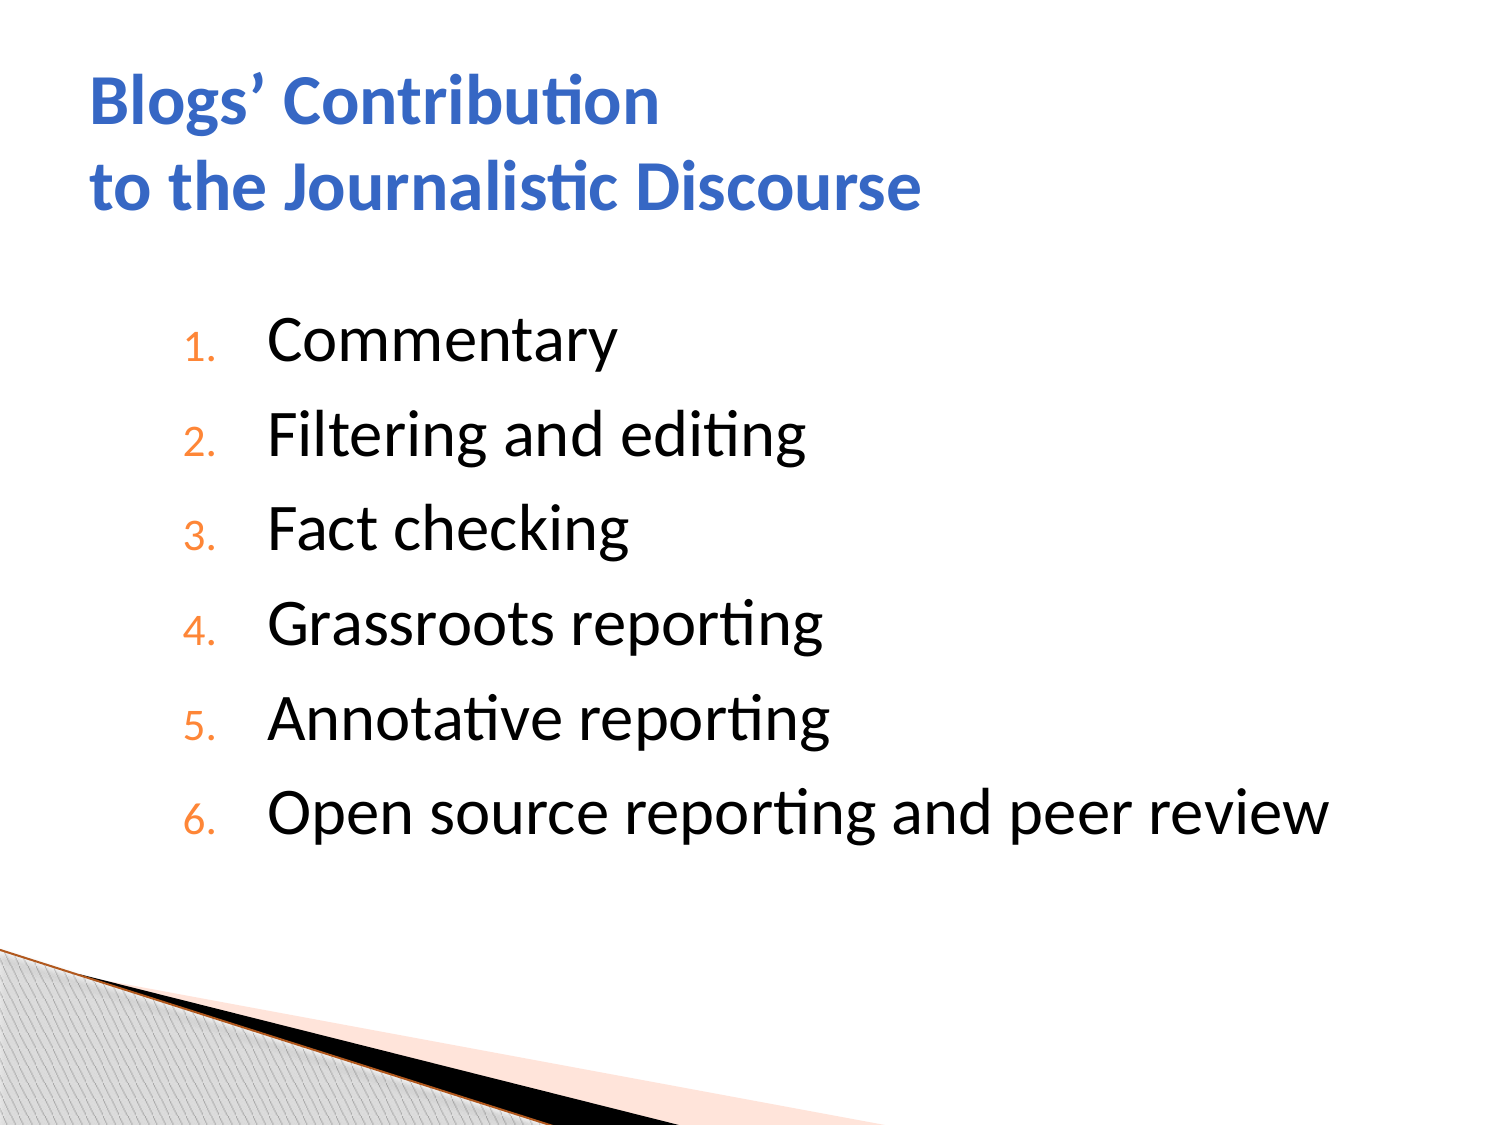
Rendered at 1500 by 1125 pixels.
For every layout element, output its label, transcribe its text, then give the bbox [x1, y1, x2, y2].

title Blogs’ Contribution to the Journalistic Discourse [75, 45, 1425, 233]
list Commentary Filtering and editing Fact checking Grassroots reporting Annotative reporting Open source reporting and peer review [150, 287, 1375, 1030]
